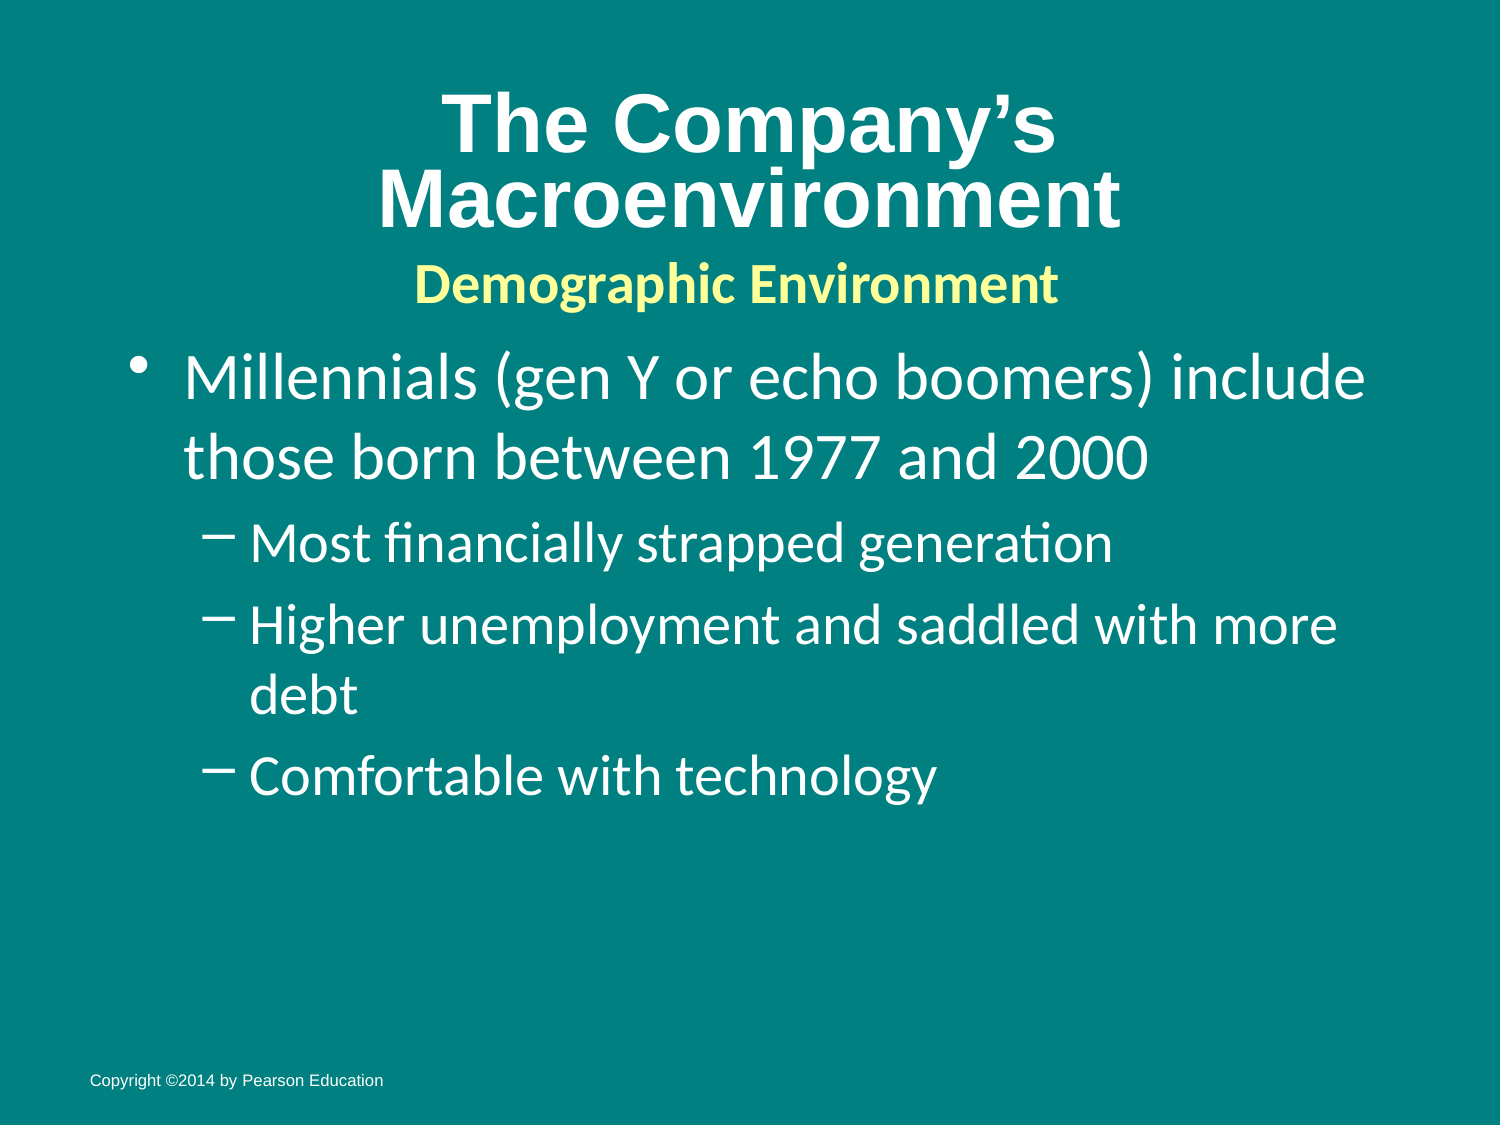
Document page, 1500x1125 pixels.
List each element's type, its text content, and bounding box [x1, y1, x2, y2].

text_box Copyright ©2014 by Pearson Education [74, 1062, 825, 1098]
list Demographic Environment [149, 237, 1326, 301]
list Millennials (gen Y or echo boomers) include those born between 1977 and 2000 Most financially strapped generation Higher unemployment and saddled with more debt Comfortable with technology [112, 324, 1388, 1001]
title The Company’s Macroenvironment [112, 37, 1388, 226]
